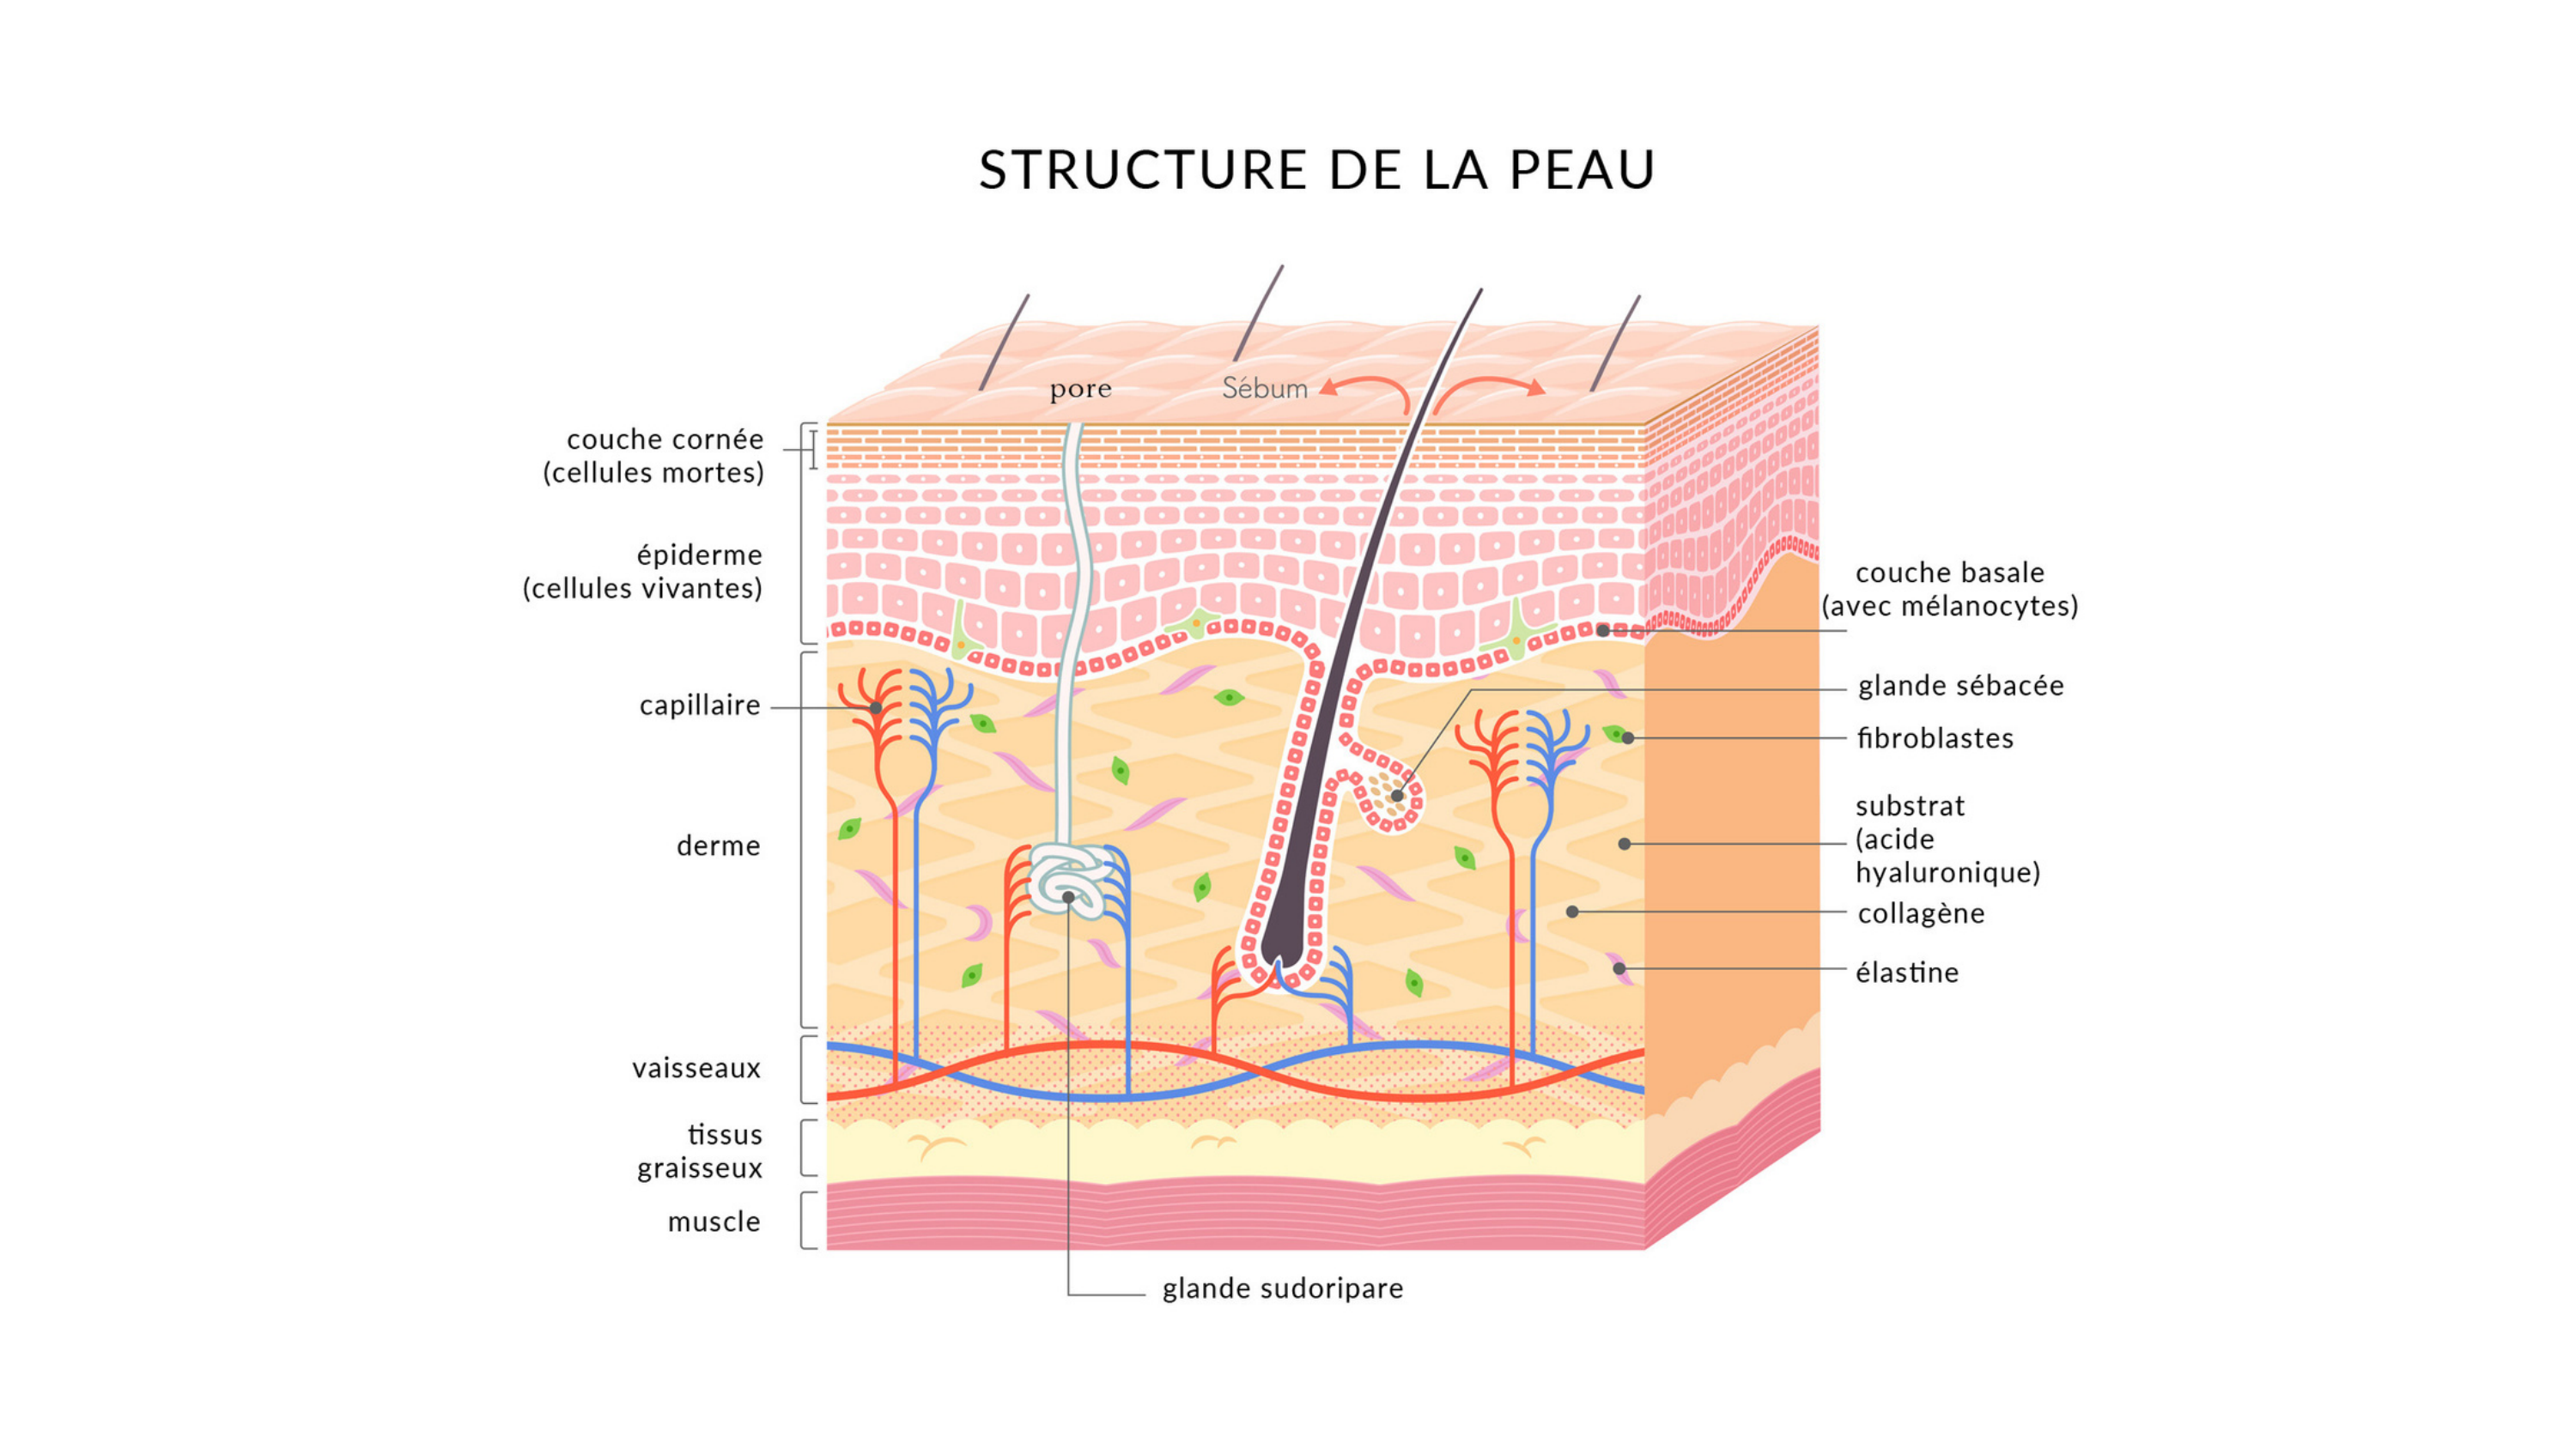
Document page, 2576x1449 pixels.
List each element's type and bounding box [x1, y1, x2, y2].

text_box [491, 82, 2085, 1366]
